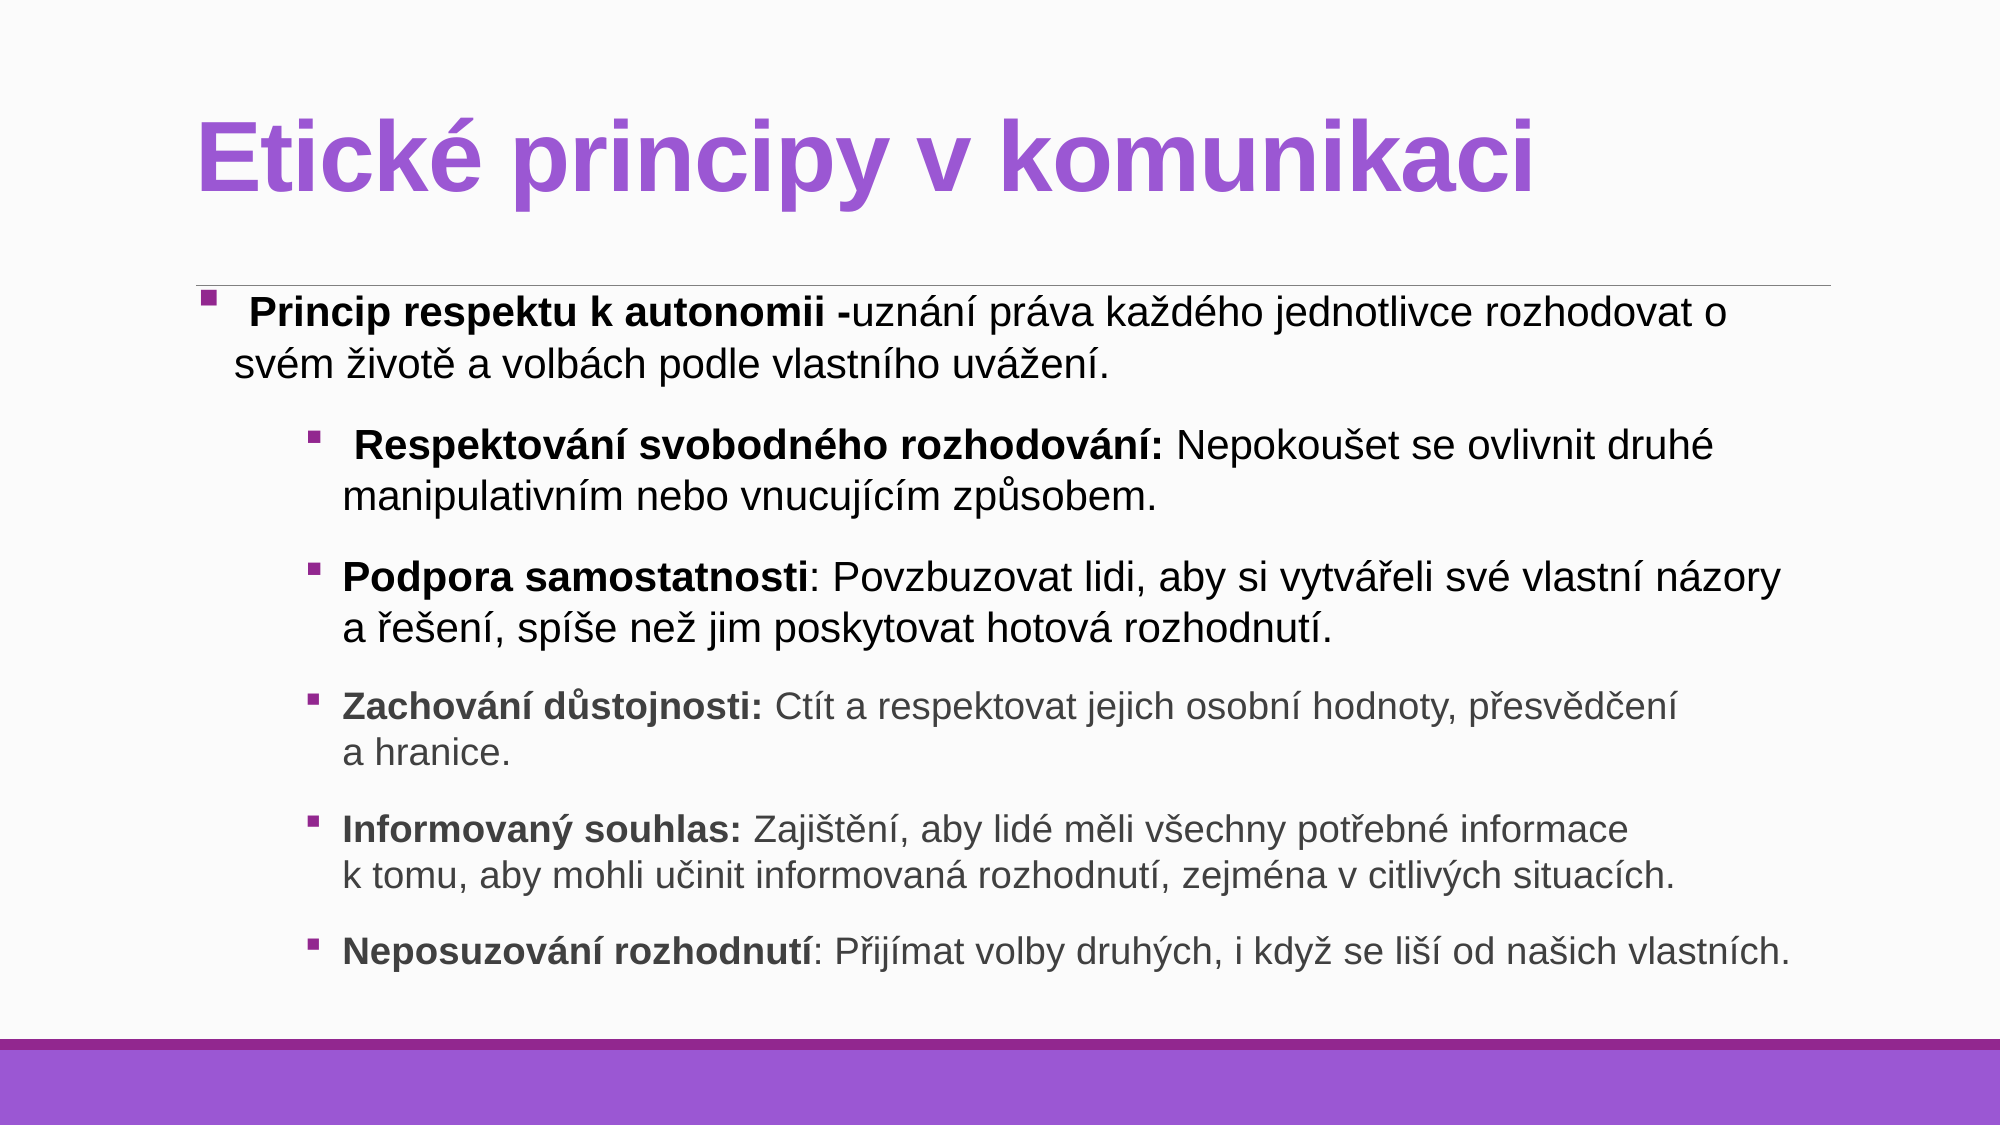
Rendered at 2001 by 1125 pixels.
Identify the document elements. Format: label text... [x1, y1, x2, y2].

title Etické principy v komunikaci [180, 47, 1830, 220]
list Princip respektu k autonomii -uznání práva každého jednotlivce rozhodovat o svém životě a volbách podle vlastního uvážení. Respektování svobodného rozhodování: Nepokoušet se ovlivnit druhé manipulativním nebo vnucujícím způsobem. Podpora samostatnosti: Povzbuzovat lidi, aby si vytvářeli své vlastní názory a řešení, spíše než jim poskytovat hotová rozhodnutí. Zachování důstojnosti: Ctít a respektovat jejich osobní hodnoty, přesvědčení a hranice. Informovaný souhlas: Zajištění, aby lidé měli všechny potřebné informace k tomu, aby mohli učinit informovaná rozhodnutí, zejména v citlivých situacích. Neposuzování rozhodnutí: Přijímat volby druhých, i když se liší od našich vlastních. [196, 265, 1830, 1021]
